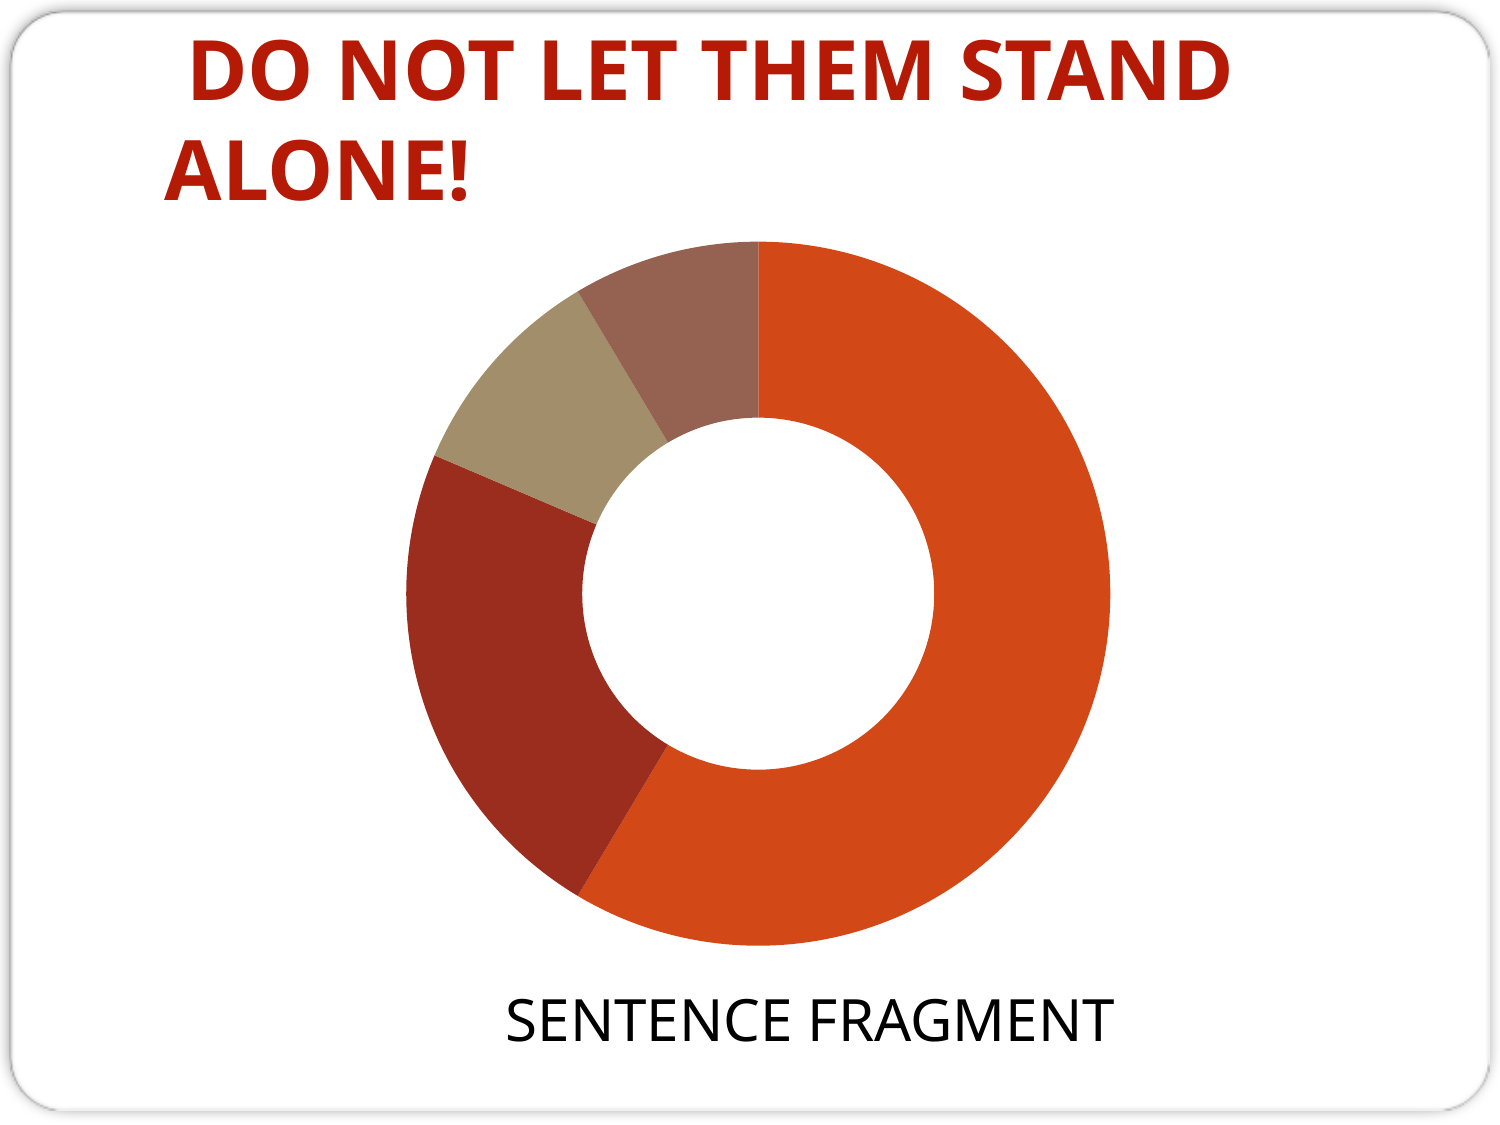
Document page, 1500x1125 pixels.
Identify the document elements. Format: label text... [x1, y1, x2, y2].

chart [151, 239, 1425, 985]
text_box SENTENCE FRAGMENT [460, 996, 1146, 1061]
title DO NOT LET THEM STAND ALONE! [150, 45, 1425, 230]
